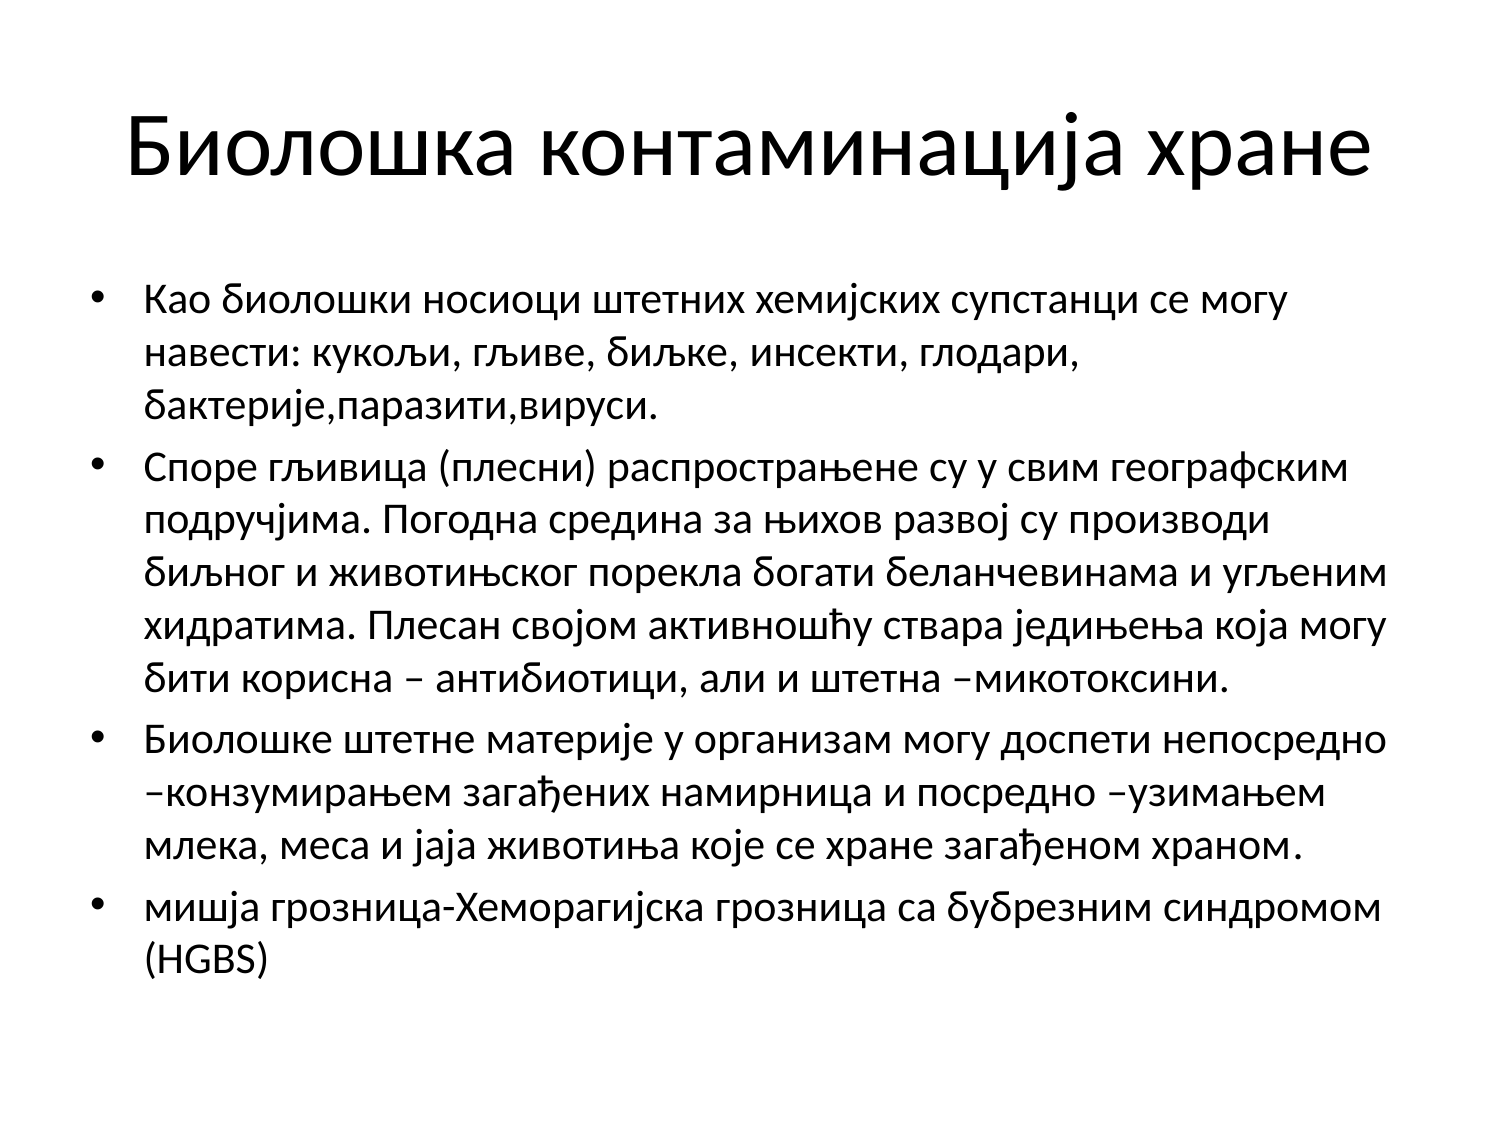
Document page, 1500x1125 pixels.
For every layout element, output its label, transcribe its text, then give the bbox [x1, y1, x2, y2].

title Биолошка контаминација хране [75, 45, 1425, 233]
list Као биолошки носиоци штетних хемијских супстанци се могу навести: кукољи, гљиве, биљке, инсекти, глодари, бактерије,паразити,вируси. Споре гљивица (плесни) распрострањене су у свим географским подручјима. Погодна средина за њихов развој су производи биљног и животињског порекла богати беланчевинама и угљеним хидратима. Плесан својом активношћу ствара једињења која могу бити корисна – антибиотици, али и штетна –микотоксини. Биолошке штетне материје у организам могу доспети непосредно –конзумирањем загађених намирница и посредно –узимањем млека, меса и јаја животиња које се хране загађеном храном. мишја грозница-Хеморагијска грозница са бубрезним синдромом (HGBS) [75, 262, 1425, 1005]
